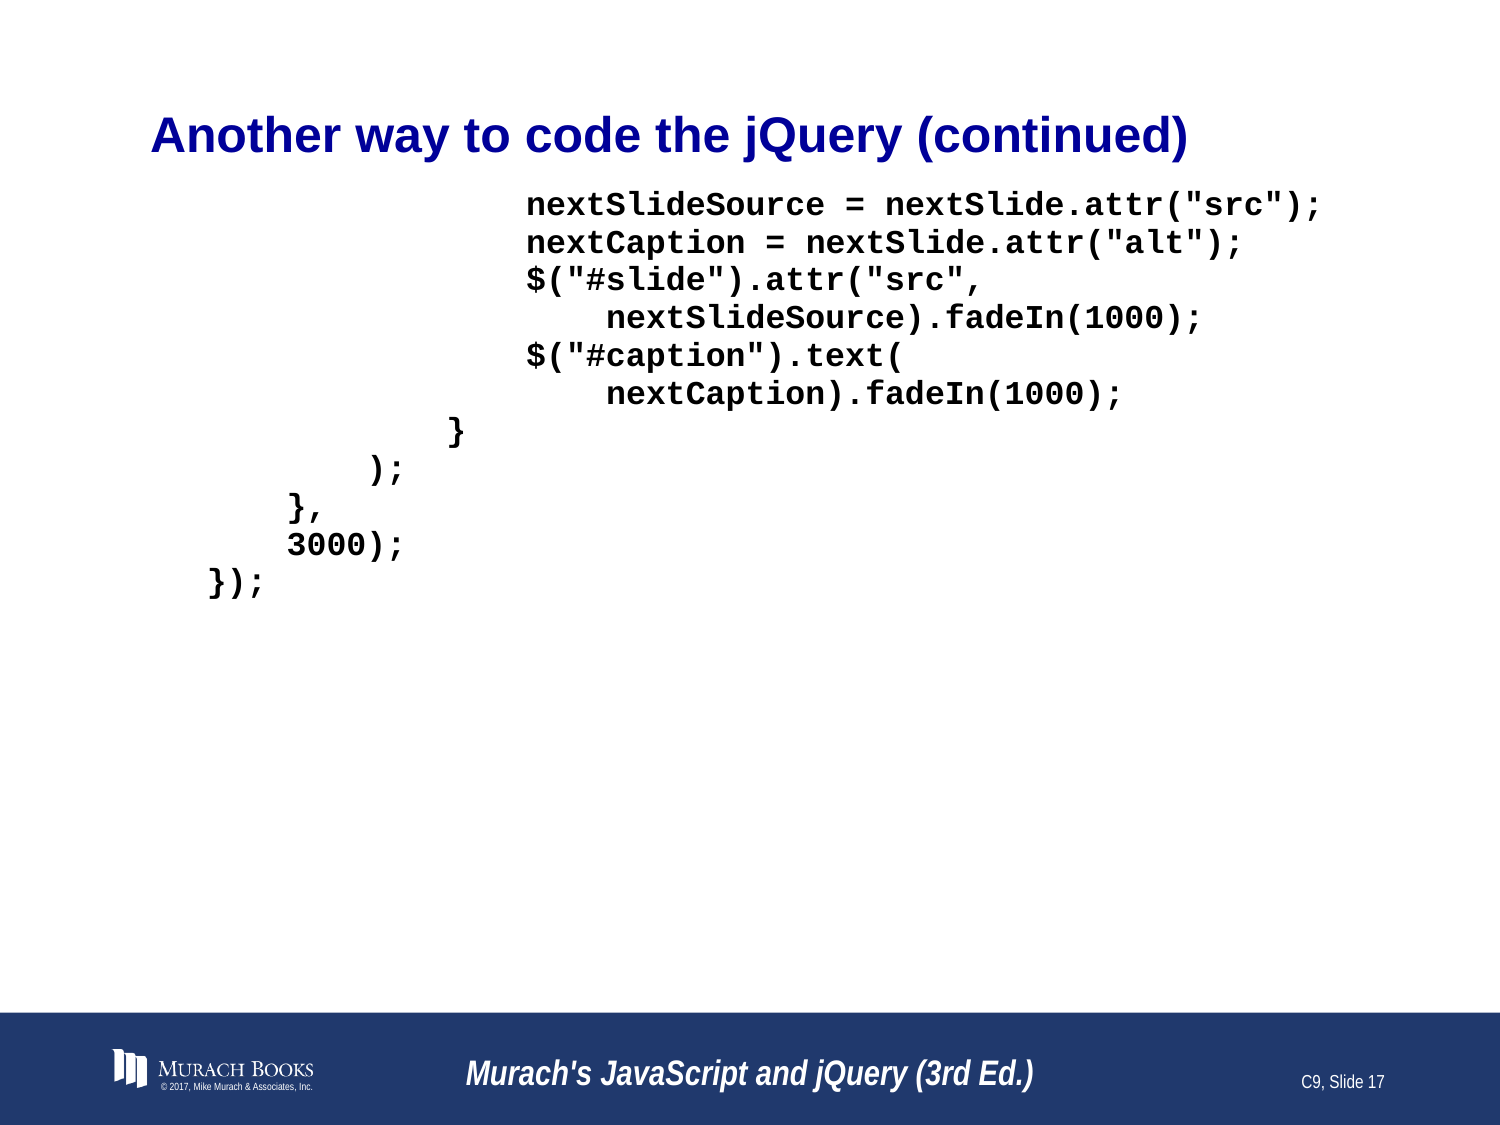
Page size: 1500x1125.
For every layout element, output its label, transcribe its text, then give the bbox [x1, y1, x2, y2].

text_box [149, 187, 1348, 642]
slide_number C9, Slide 17 [1087, 1025, 1400, 1100]
footer © 2017, Mike Murach & Associates, Inc. [12, 1025, 463, 1100]
slide_number Murach's JavaScript and jQuery (3rd Ed.) [463, 1025, 1050, 1100]
title Another way to code the jQuery (continued) [150, 102, 1350, 164]
